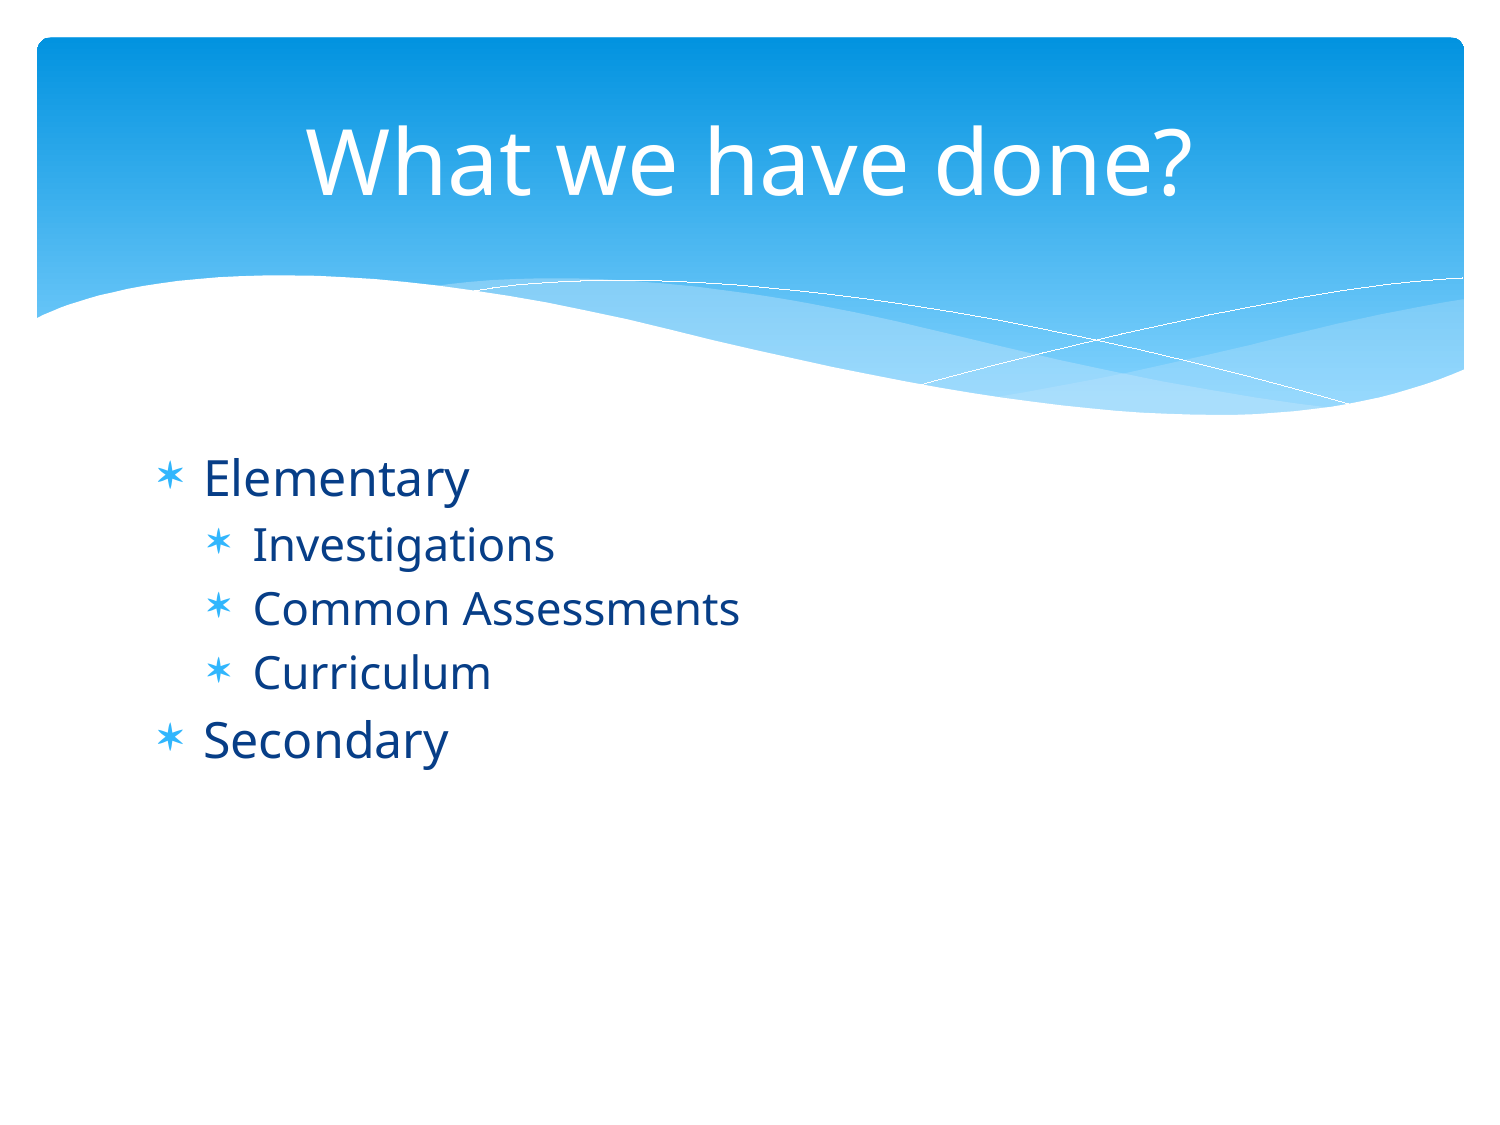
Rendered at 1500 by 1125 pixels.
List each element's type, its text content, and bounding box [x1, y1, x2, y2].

title What we have done? [75, 55, 1425, 261]
list Elementary Investigations Common Assessments Curriculum Secondary [143, 438, 1359, 1005]
